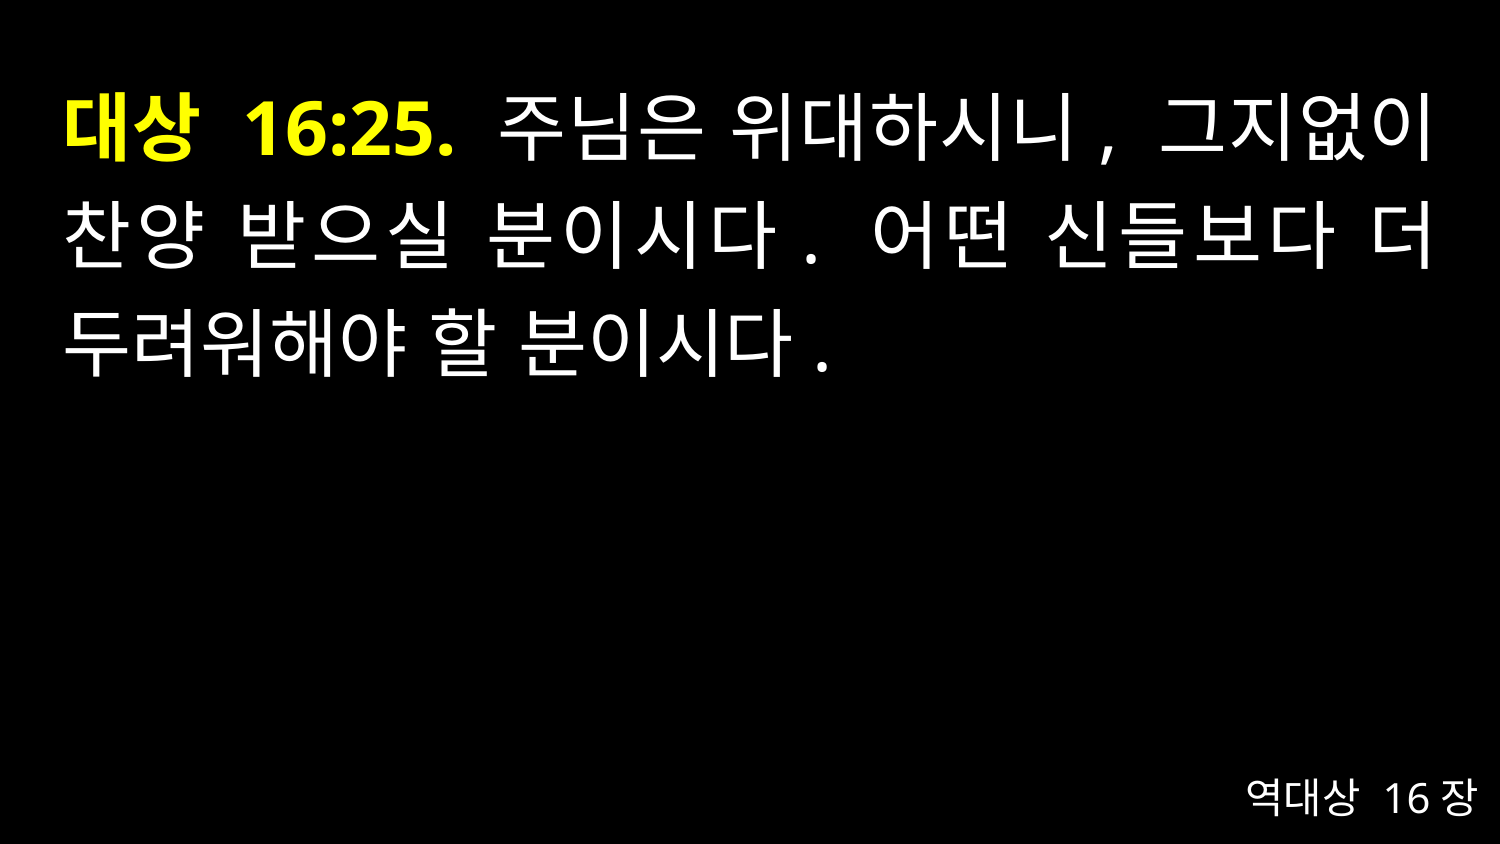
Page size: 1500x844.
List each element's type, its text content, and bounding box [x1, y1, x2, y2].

title 대상 16:25. 주님은 위대하시니, 그지없이 찬양 받으실 분이시다. 어떤 신들보다 더 두려워해야 할 분이시다. [0, 0, 1500, 844]
subtitle 역대상 16장 [916, 770, 1500, 844]
